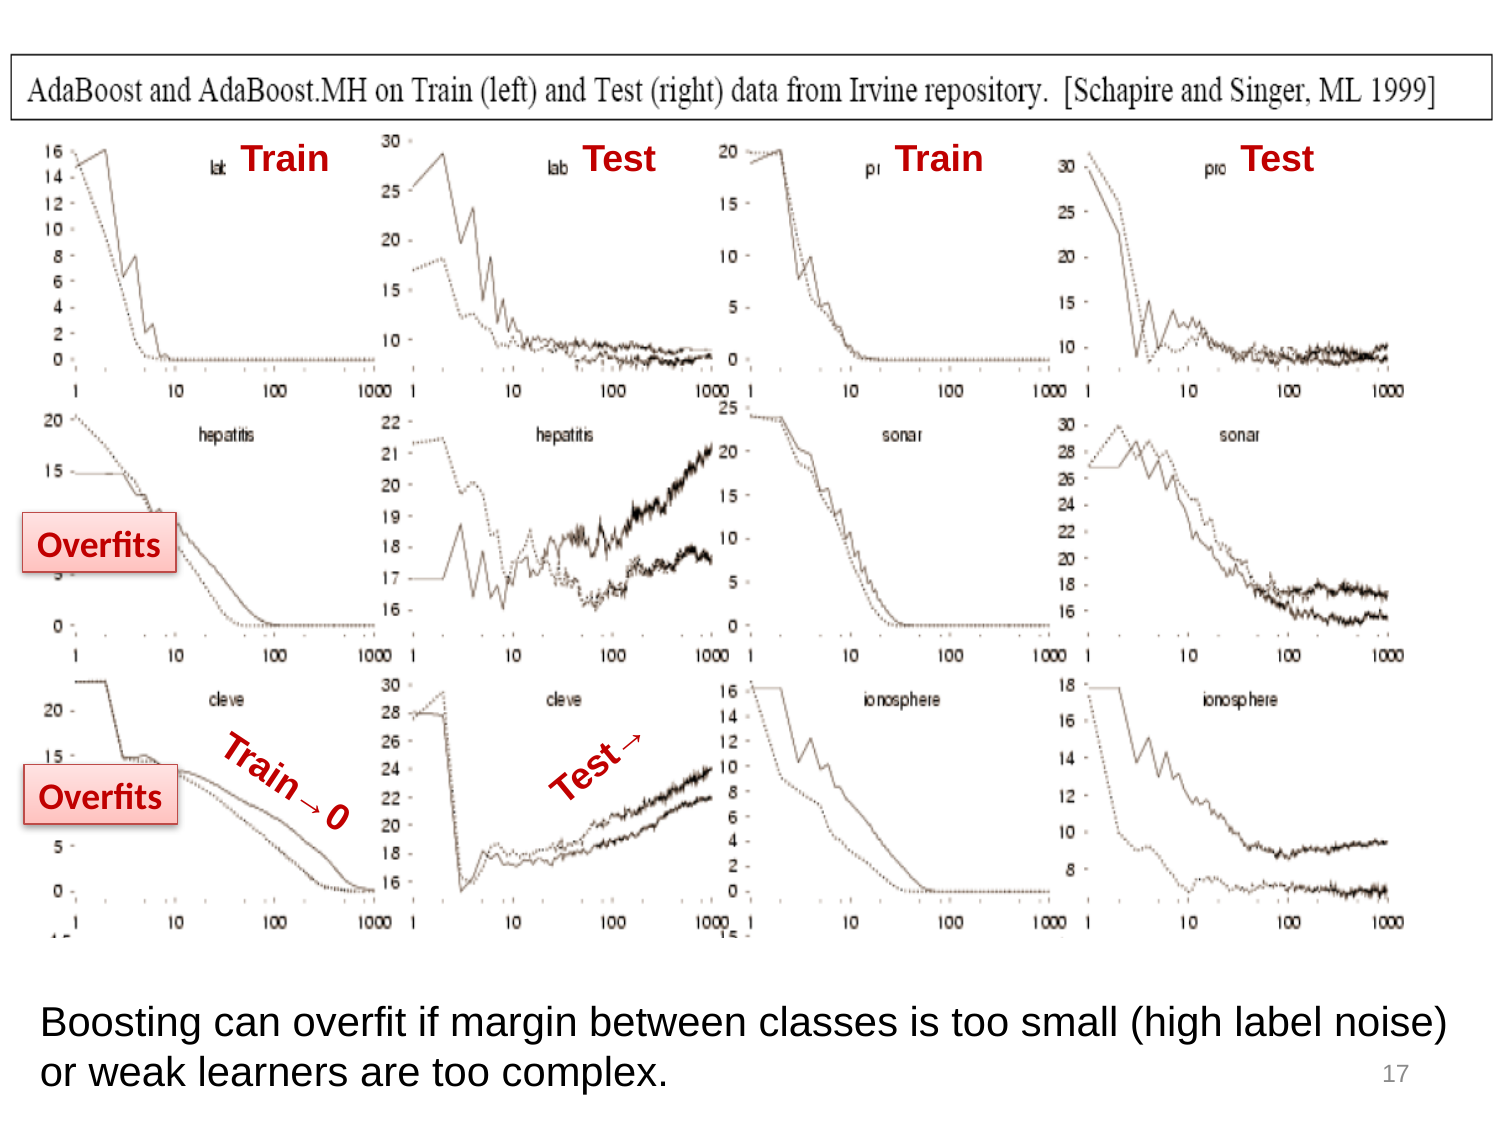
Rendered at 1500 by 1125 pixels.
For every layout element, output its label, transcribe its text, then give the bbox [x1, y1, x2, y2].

picture [0, 37, 1500, 938]
text_box Boosting can overfit if margin between classes is too small (high label noise) or weak learners are too complex. [24, 987, 1500, 1103]
